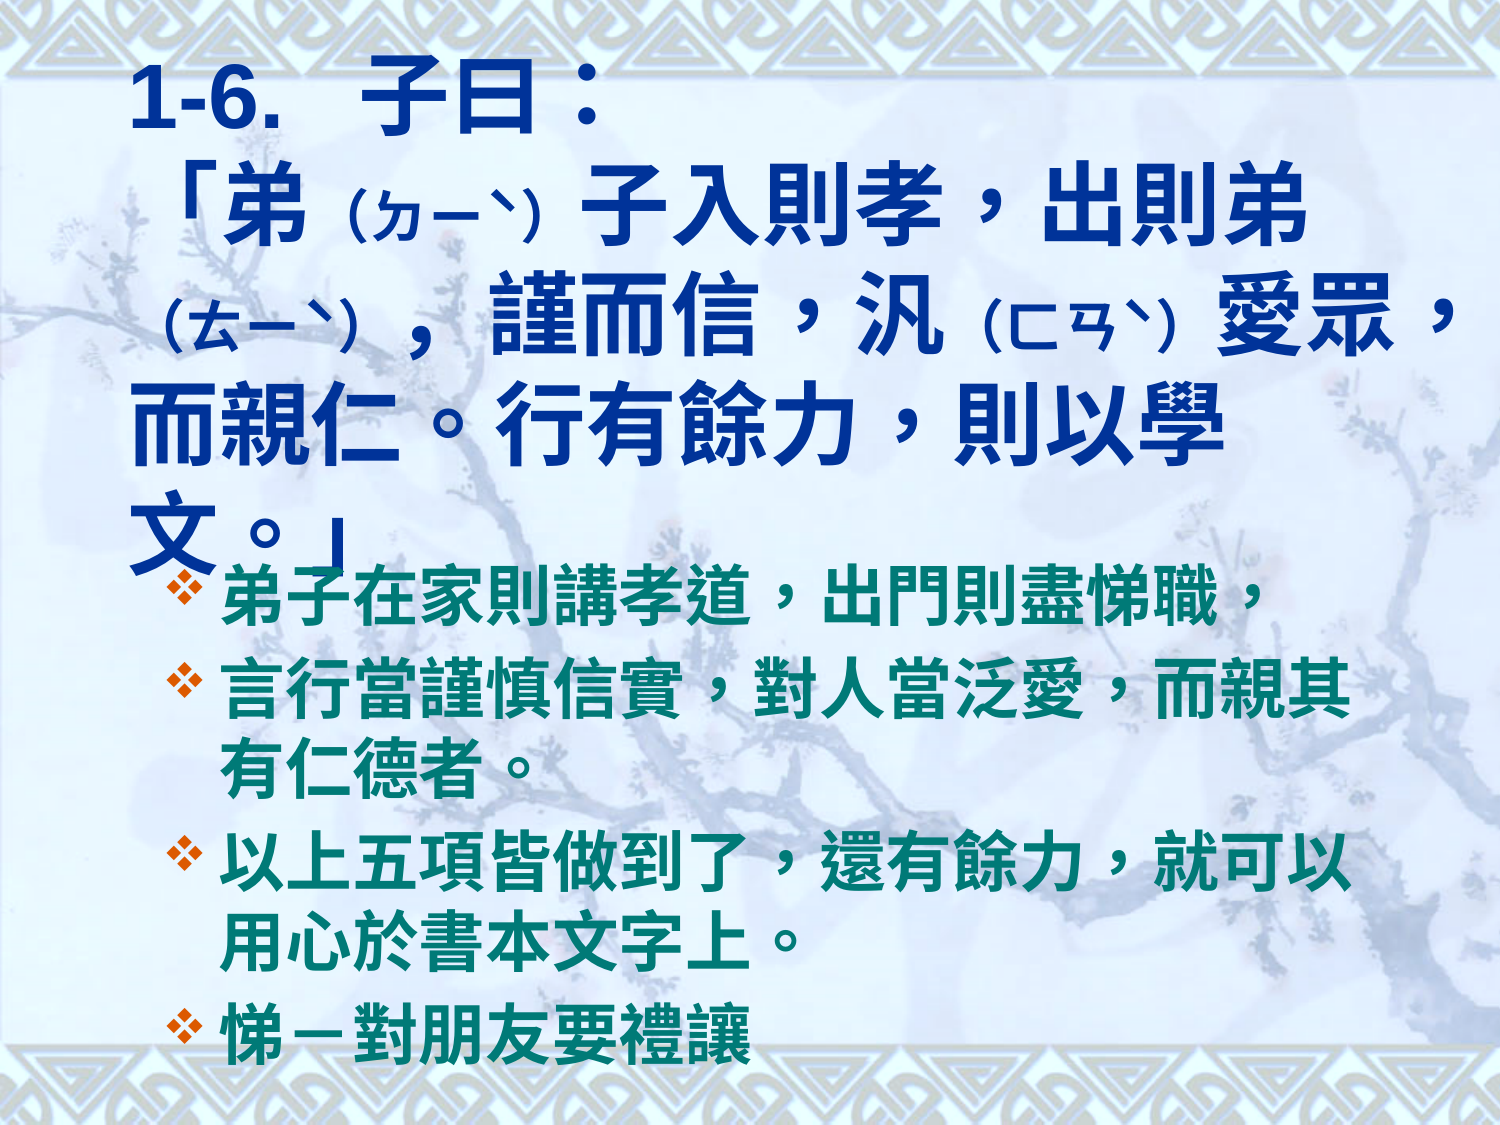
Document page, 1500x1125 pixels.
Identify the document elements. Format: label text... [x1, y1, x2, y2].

picture [0, 0, 1500, 1125]
title 1-6. 子曰： 「弟（ㄉㄧˋ）子入則孝，出則弟（ㄊㄧˋ），謹而信，汎（ㄈㄢˋ）愛眾，而親仁。行有餘力，則以學文。」 [112, 163, 1434, 351]
subtitle 弟子在家則講孝道，出門則盡悌職， 言行當謹慎信實，對人當泛愛，而親其有仁德者。 以上五項皆做到了，還有餘力，就可以用心於書本文字上。 悌－對朋友要禮讓 [147, 545, 1434, 834]
